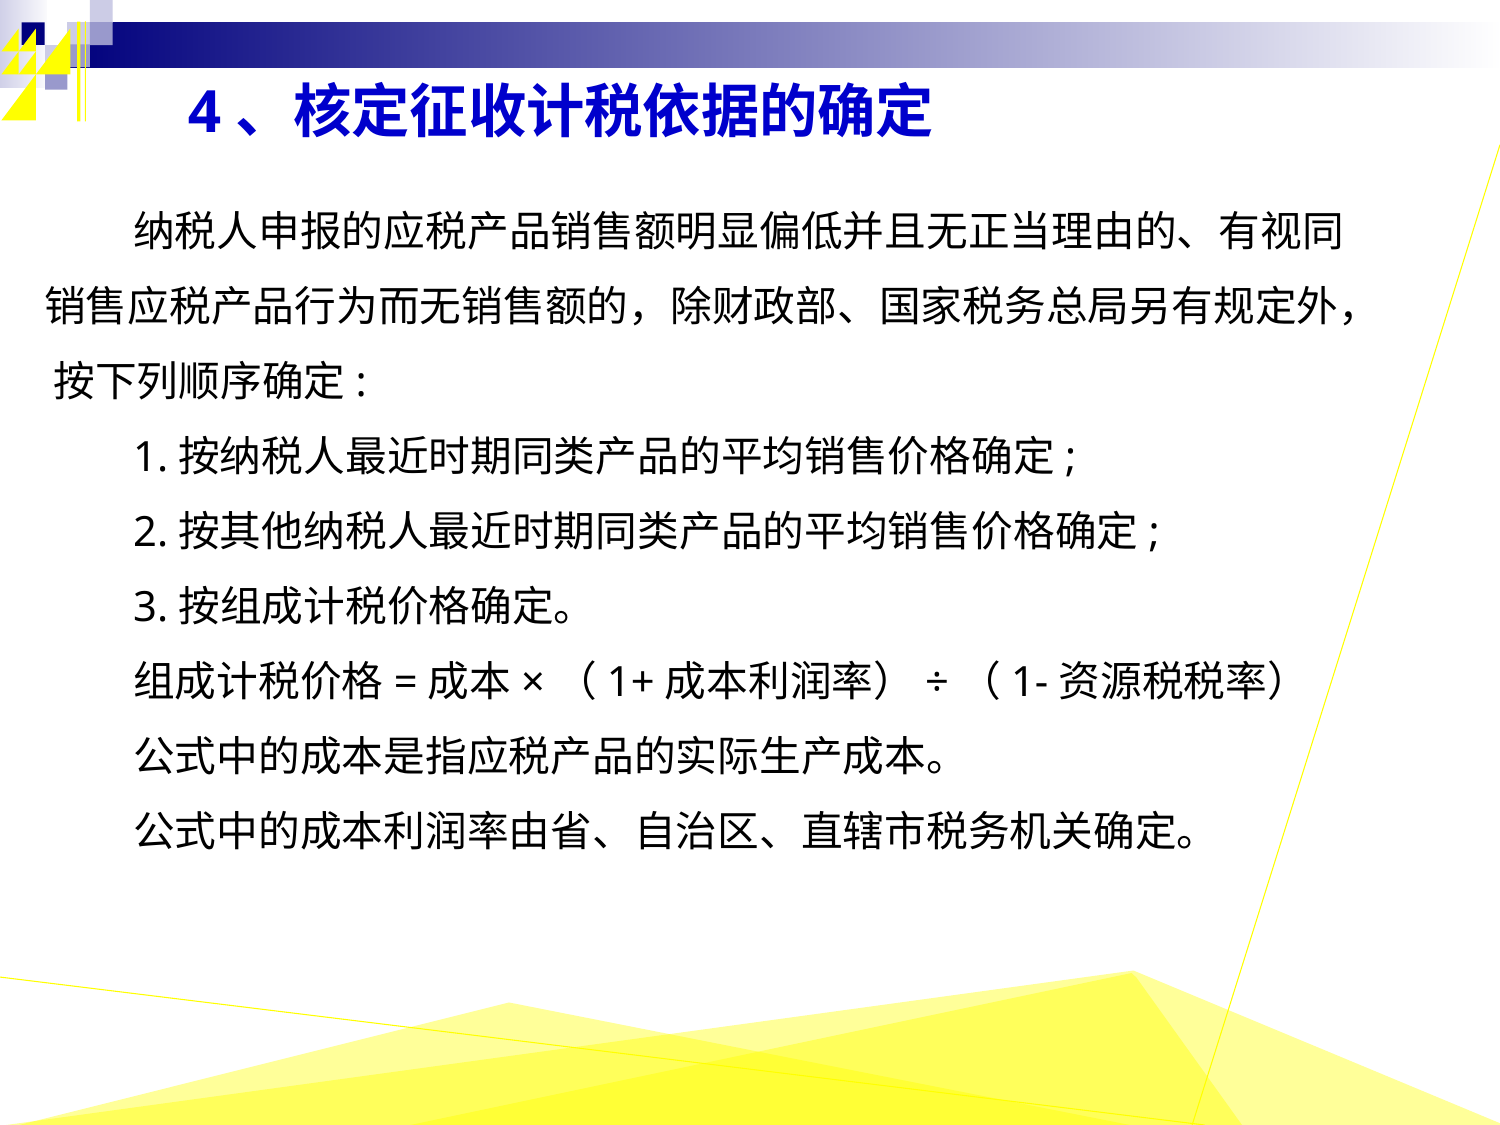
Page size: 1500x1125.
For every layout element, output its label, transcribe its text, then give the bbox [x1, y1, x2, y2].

text_box 4、核定征收计税依据的确定 [173, 66, 1046, 152]
text_box 纳税人申报的应税产品销售额明显偏低并且无正当理由的、有视同销售应税产品行为而无销售额的，除财政部、国家税务总局另有规定外， 按下列顺序确定: 1.按纳税人最近时期同类产品的平均销售价格确定; 2.按其他纳税人最近时期同类产品的平均销售价格确定; 3.按组成计税价格确定。 组成计税价格=成本×（1+成本利润率）÷（1-资源税税率） 公式中的成本是指应税产品的实际生产成本。 公式中的成本利润率由省、自治区、直辖市税务机关确定。 [29, 172, 1394, 1043]
